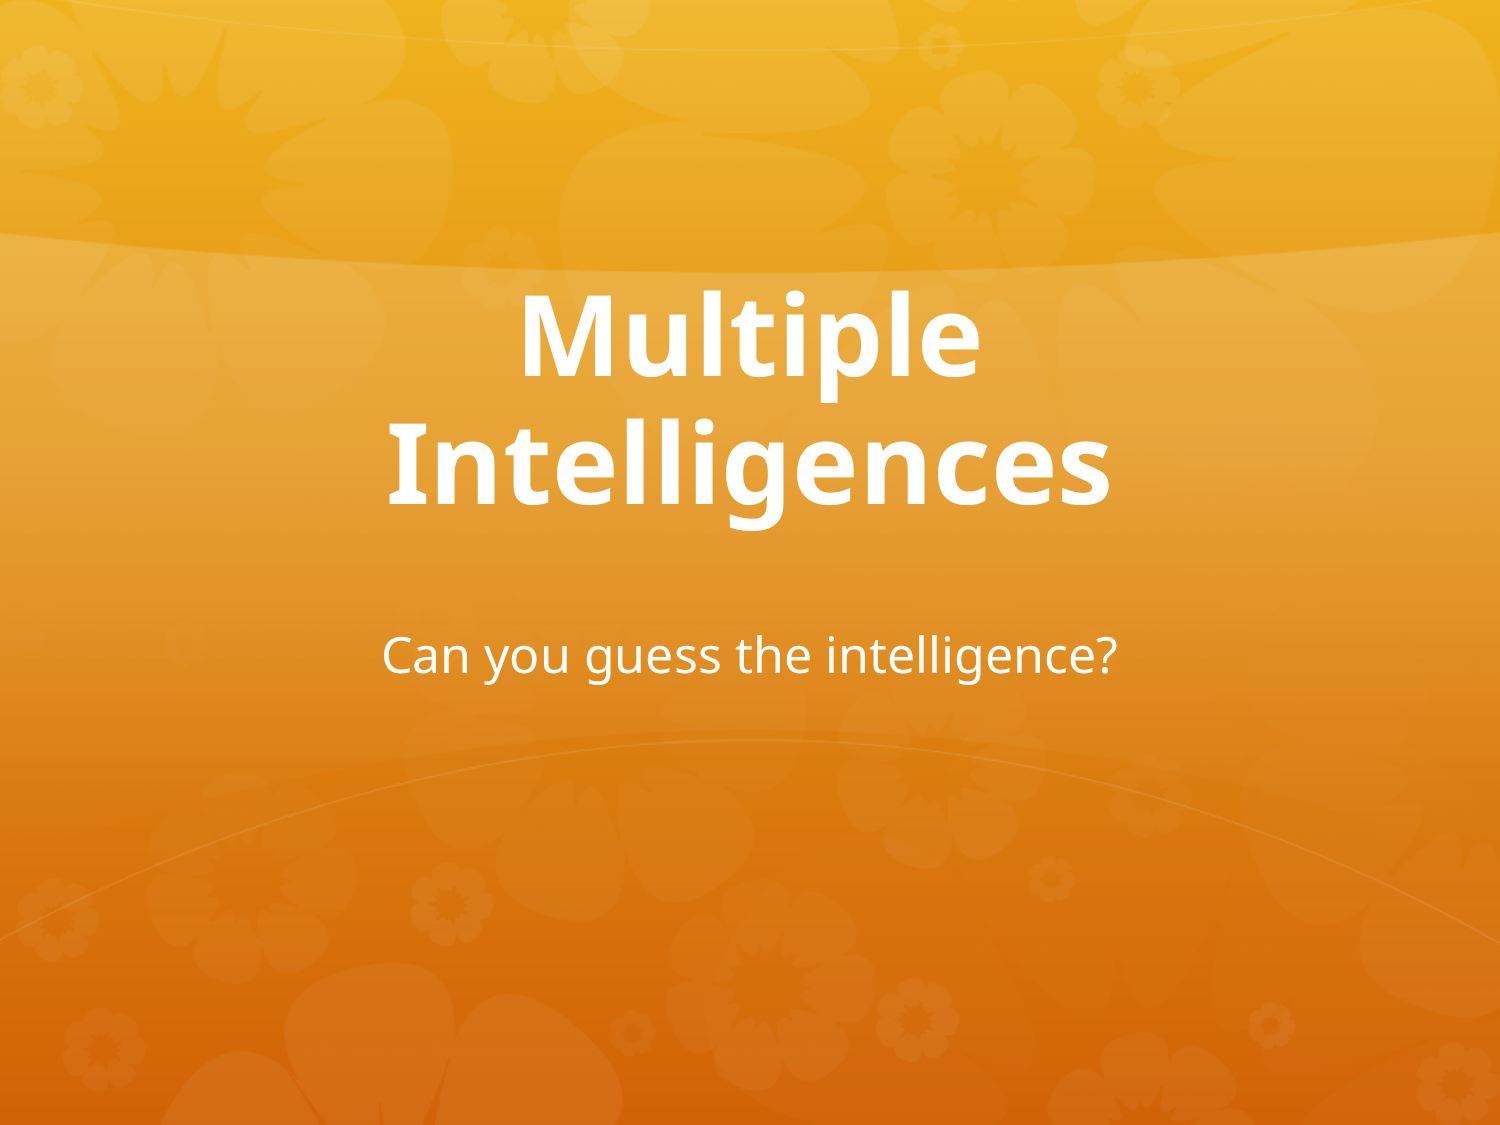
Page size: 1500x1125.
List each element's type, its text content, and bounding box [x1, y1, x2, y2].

picture [0, 0, 1500, 1125]
subtitle Can you guess the intelligence? [127, 537, 1372, 825]
title Multiple Intelligences [127, 261, 1372, 537]
